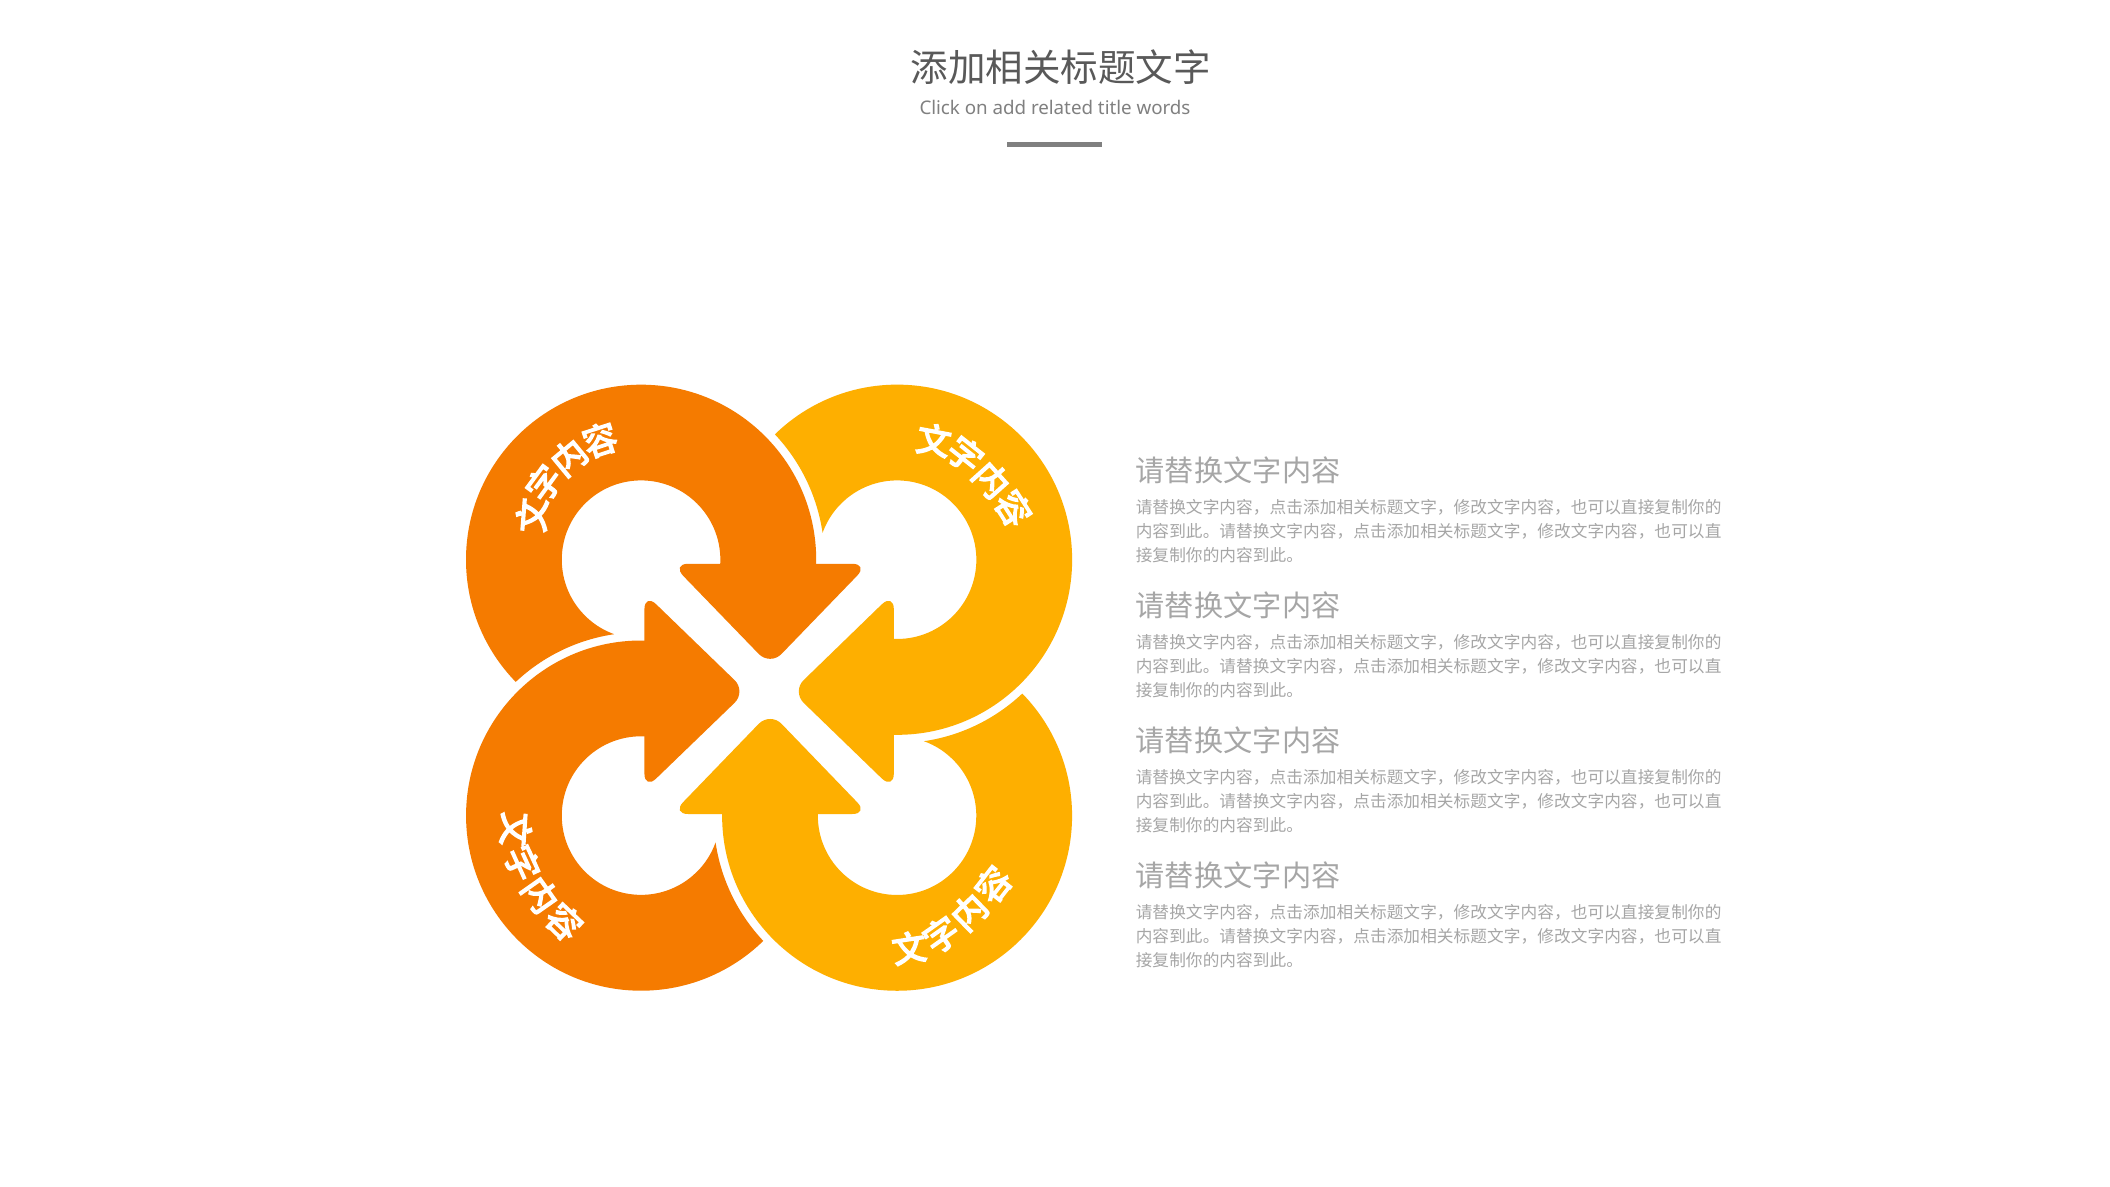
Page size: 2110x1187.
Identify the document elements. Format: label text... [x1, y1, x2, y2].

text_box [1135, 580, 1728, 701]
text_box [1135, 715, 1728, 836]
text_box Click on add related title words [877, 89, 1232, 124]
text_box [466, 384, 1073, 991]
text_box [1135, 444, 1728, 566]
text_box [1135, 850, 1728, 971]
text_box 添加相关标题文字 [877, 37, 1245, 95]
